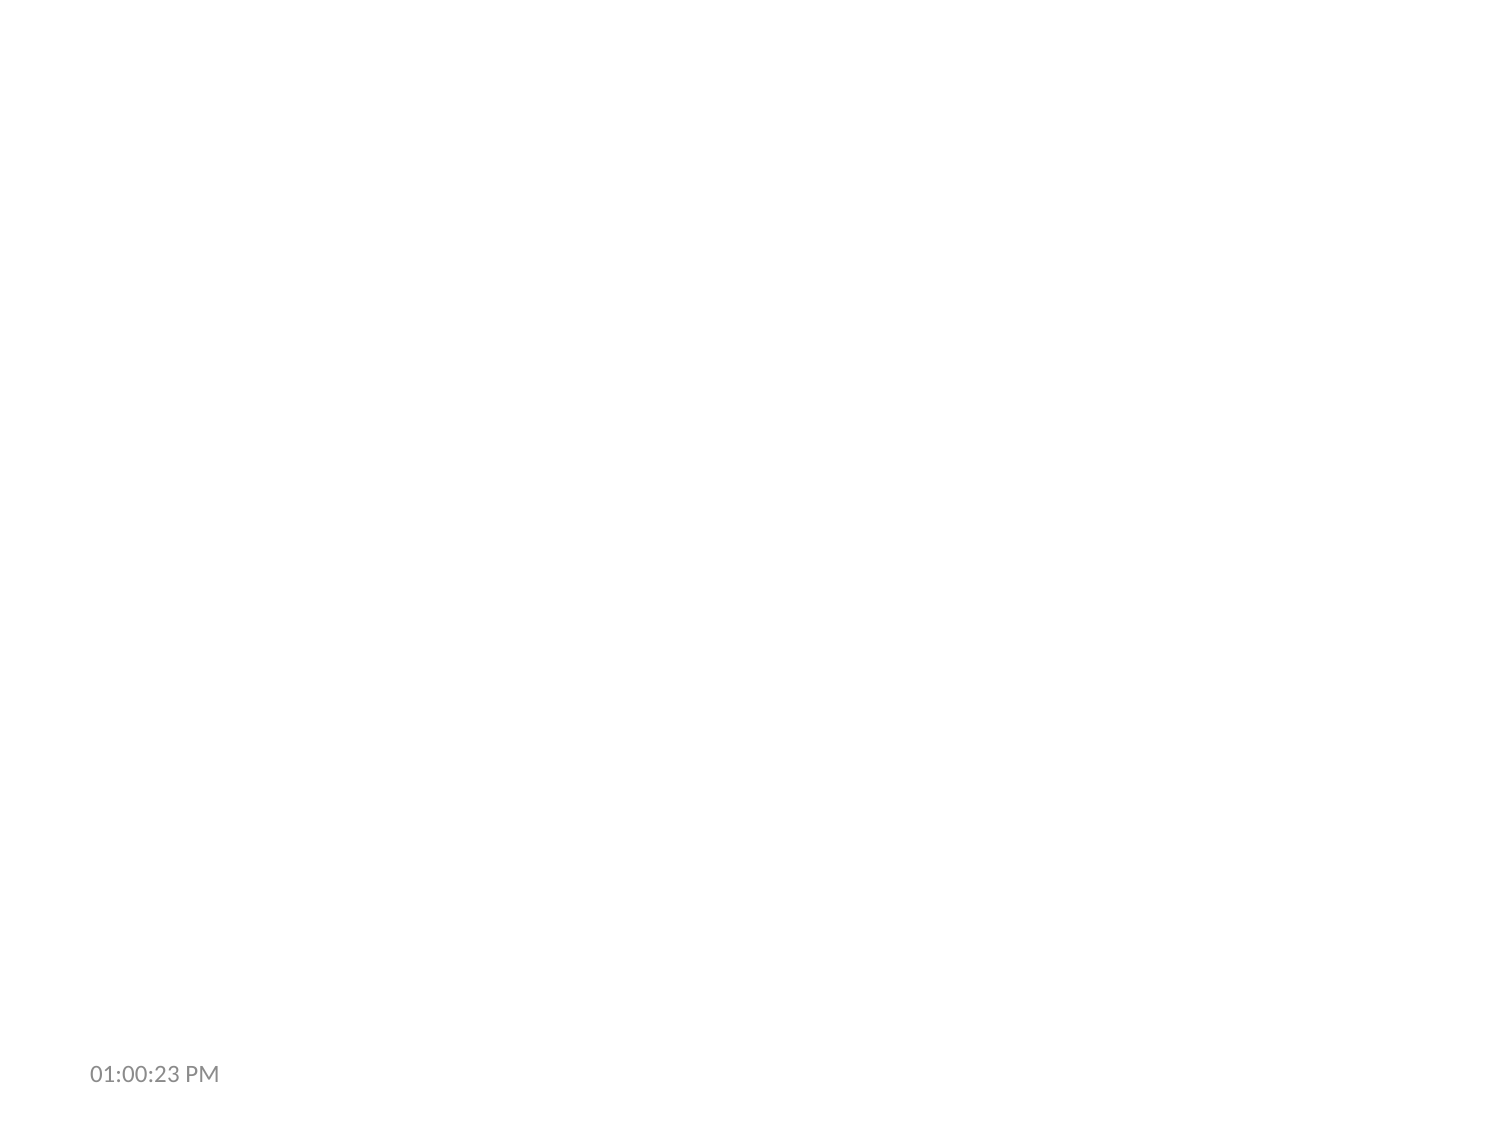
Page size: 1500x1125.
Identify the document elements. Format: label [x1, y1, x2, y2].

slide_number [75, 1042, 425, 1103]
